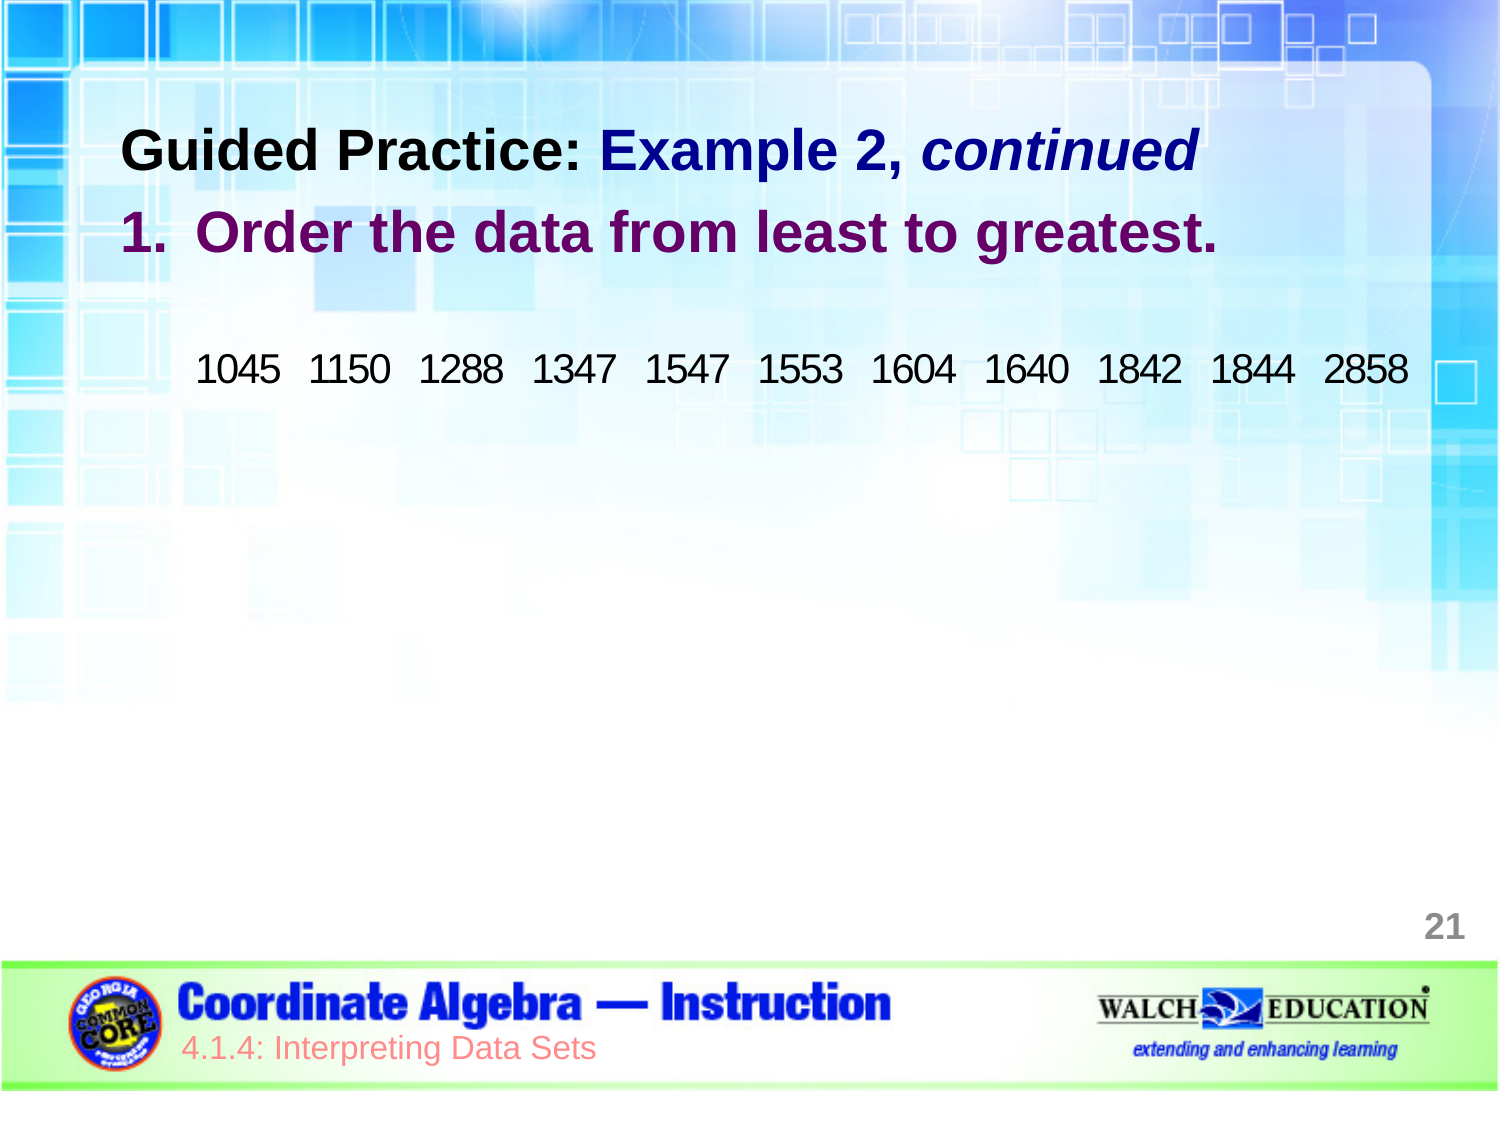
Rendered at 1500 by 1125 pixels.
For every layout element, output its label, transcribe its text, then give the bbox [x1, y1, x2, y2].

subtitle Guided Practice: Example 2, continued Order the data from least to greatest. 1045 1150 1288 1347 1547 1553 1604 1640 1842 1844 2858 [105, 105, 1432, 925]
slide_number 21 [1361, 901, 1481, 949]
picture [1, 0, 1500, 1091]
footer 4.1.4: Interpreting Data Sets [166, 1024, 1080, 1069]
